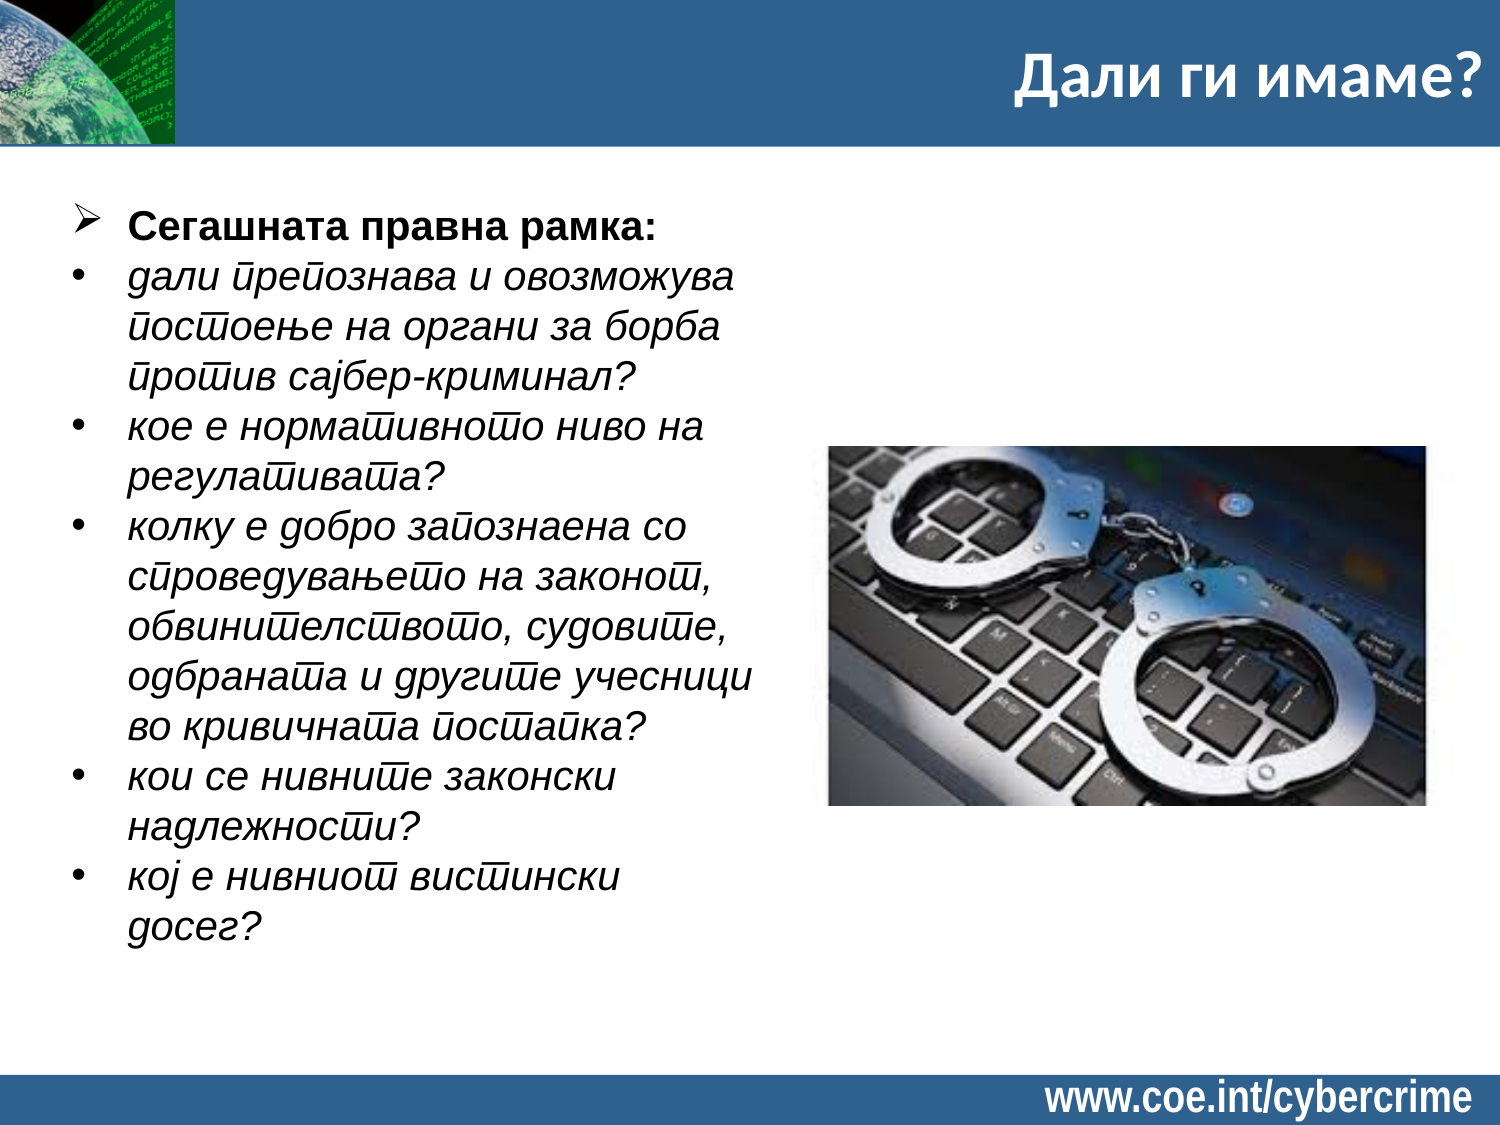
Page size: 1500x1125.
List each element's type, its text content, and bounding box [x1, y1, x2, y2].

text_box www.coe.int/cybercrime [1030, 1059, 1500, 1125]
picture [758, 445, 1500, 806]
text_box [0, 1073, 1030, 1125]
picture [0, 0, 175, 144]
text_box Дали ги имаме? [177, 0, 1500, 149]
text_box Сегашната правна рамка: дали препознава и овозможува постоење на органи за борба против сајбер-криминал? кое е нормативното ниво на регулативата? колку е добро запознаена со спроведувањето на законот, обвинителството, судовите, одбраната и другите учесници во кривичната постапка? кои се нивните законски надлежности? кој е нивниот вистински досег? [56, 191, 775, 957]
